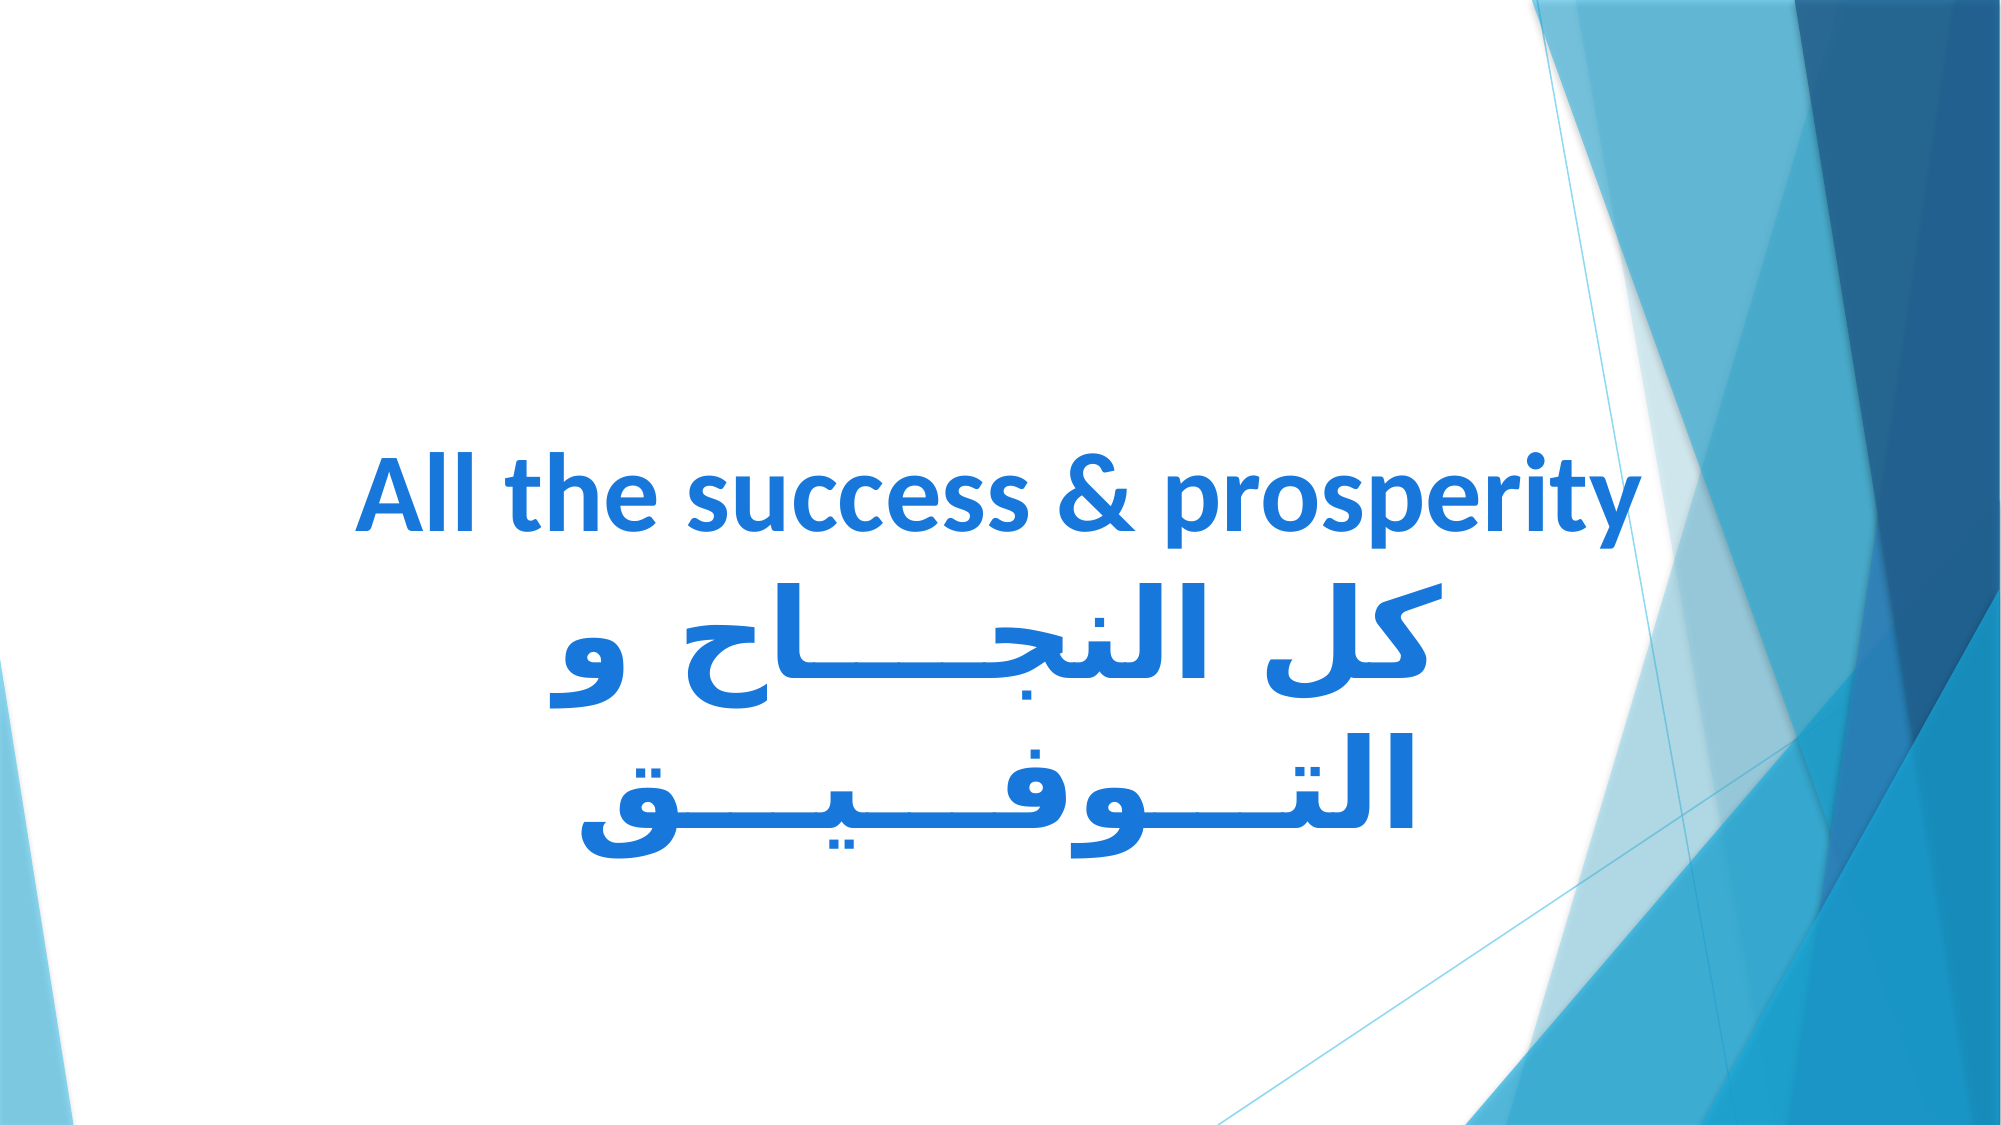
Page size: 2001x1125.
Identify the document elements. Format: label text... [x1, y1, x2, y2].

text_box All the success & prosperity كل النجــــاح و التـــوفـــيـــق [326, 410, 1674, 861]
